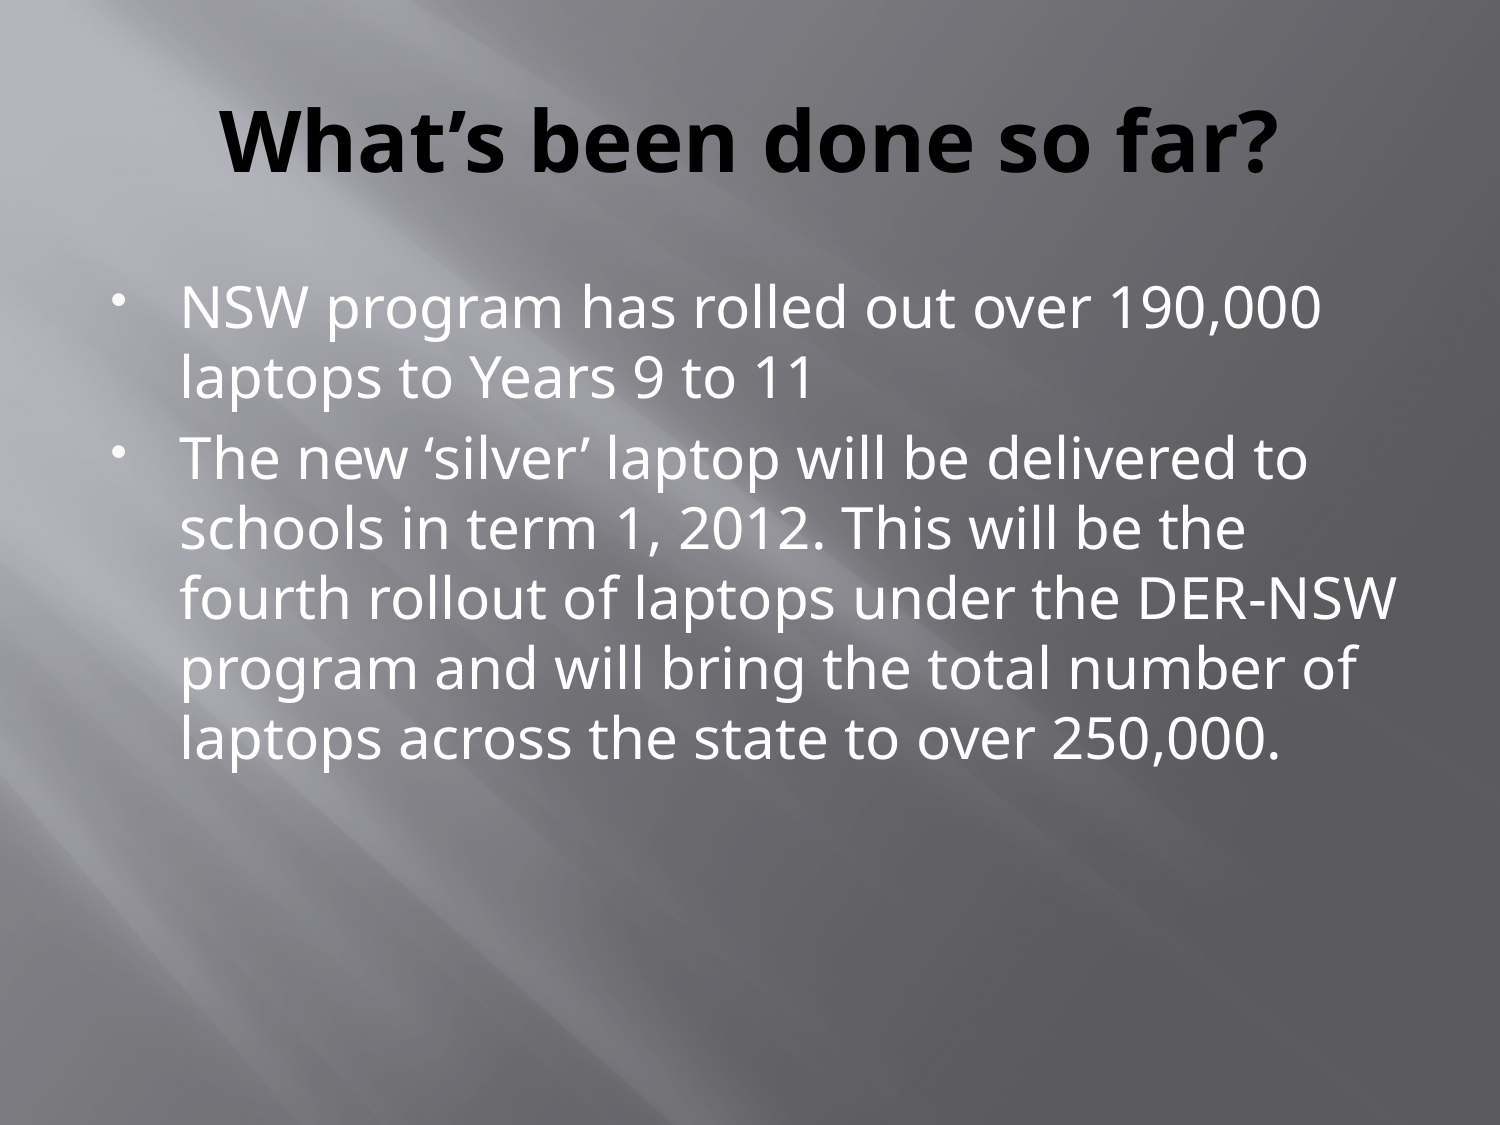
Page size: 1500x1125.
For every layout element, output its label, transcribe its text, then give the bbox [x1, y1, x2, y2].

list NSW program has rolled out over 190,000 laptops to Years 9 to 11 The new ‘silver’ laptop will be delivered to schools in term 1, 2012. This will be the fourth rollout of laptops under the DER-NSW program and will bring the total number of laptops across the state to over 250,000. [75, 262, 1425, 1035]
title What’s been done so far? [75, 45, 1425, 233]
